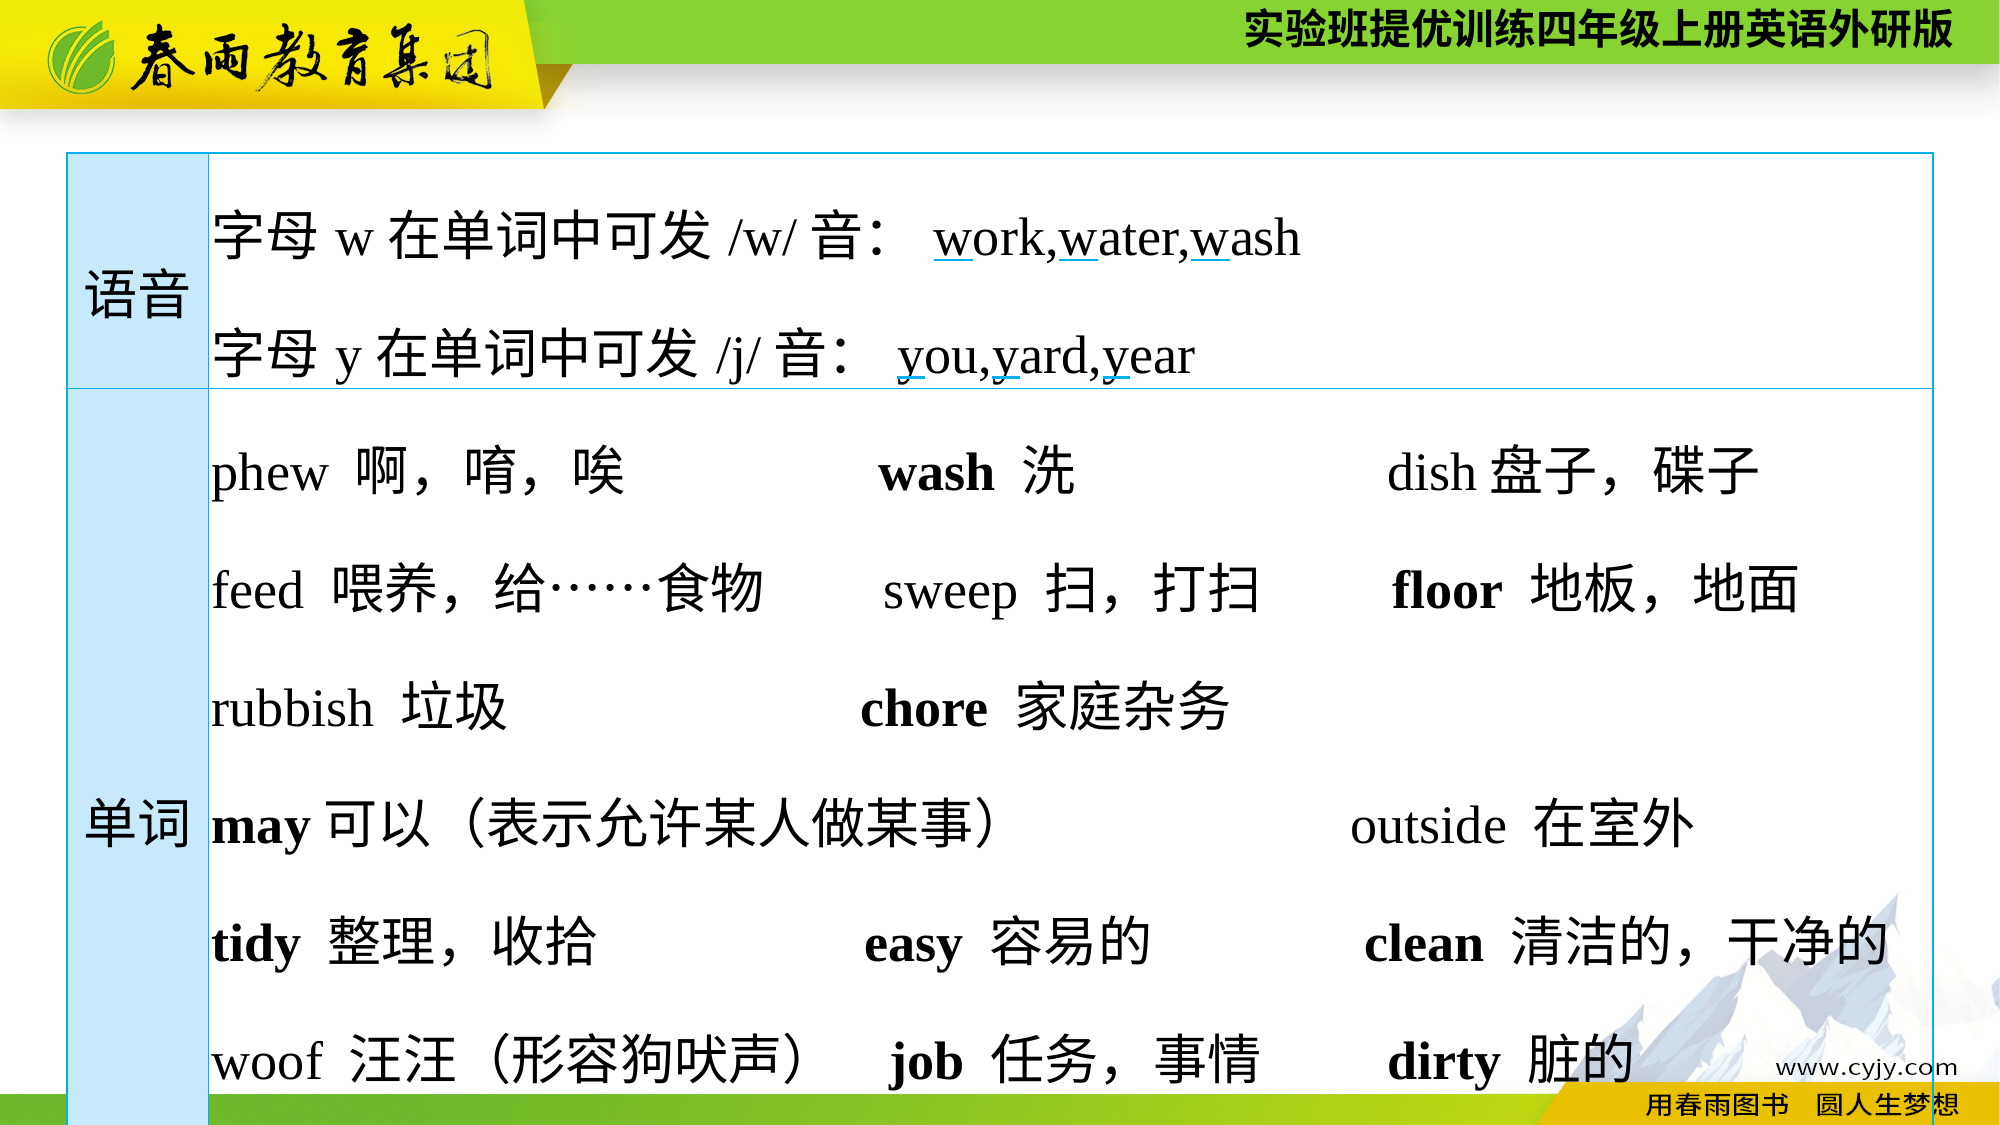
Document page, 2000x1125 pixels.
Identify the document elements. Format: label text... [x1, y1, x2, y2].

table_header 语音 [68, 154, 208, 388]
table_cell 单词 [68, 389, 208, 1125]
table_cell phew 啊，唷，唉 wash 洗 dish盘子，碟子 feed 喂养，给……食物 sweep 扫，打扫 floor 地板，地面 rubbish 垃圾 chore 家庭杂务 may可以（表示允许某人做某事） outside 在室外 tidy 整理，收拾 easy 容易的 clean 清洁的，干净的 woof 汪汪（形容狗吠声） job 任务，事情 dirty 脏的 desk 书桌，写字台 wall 墙 again 再一次 [209, 389, 1932, 1125]
table_header 字母w在单词中可发/w/音：work,water,wash 字母y在单词中可发/j/音：you,yard,year [209, 154, 1932, 388]
picture [0, 0, 2000, 1125]
